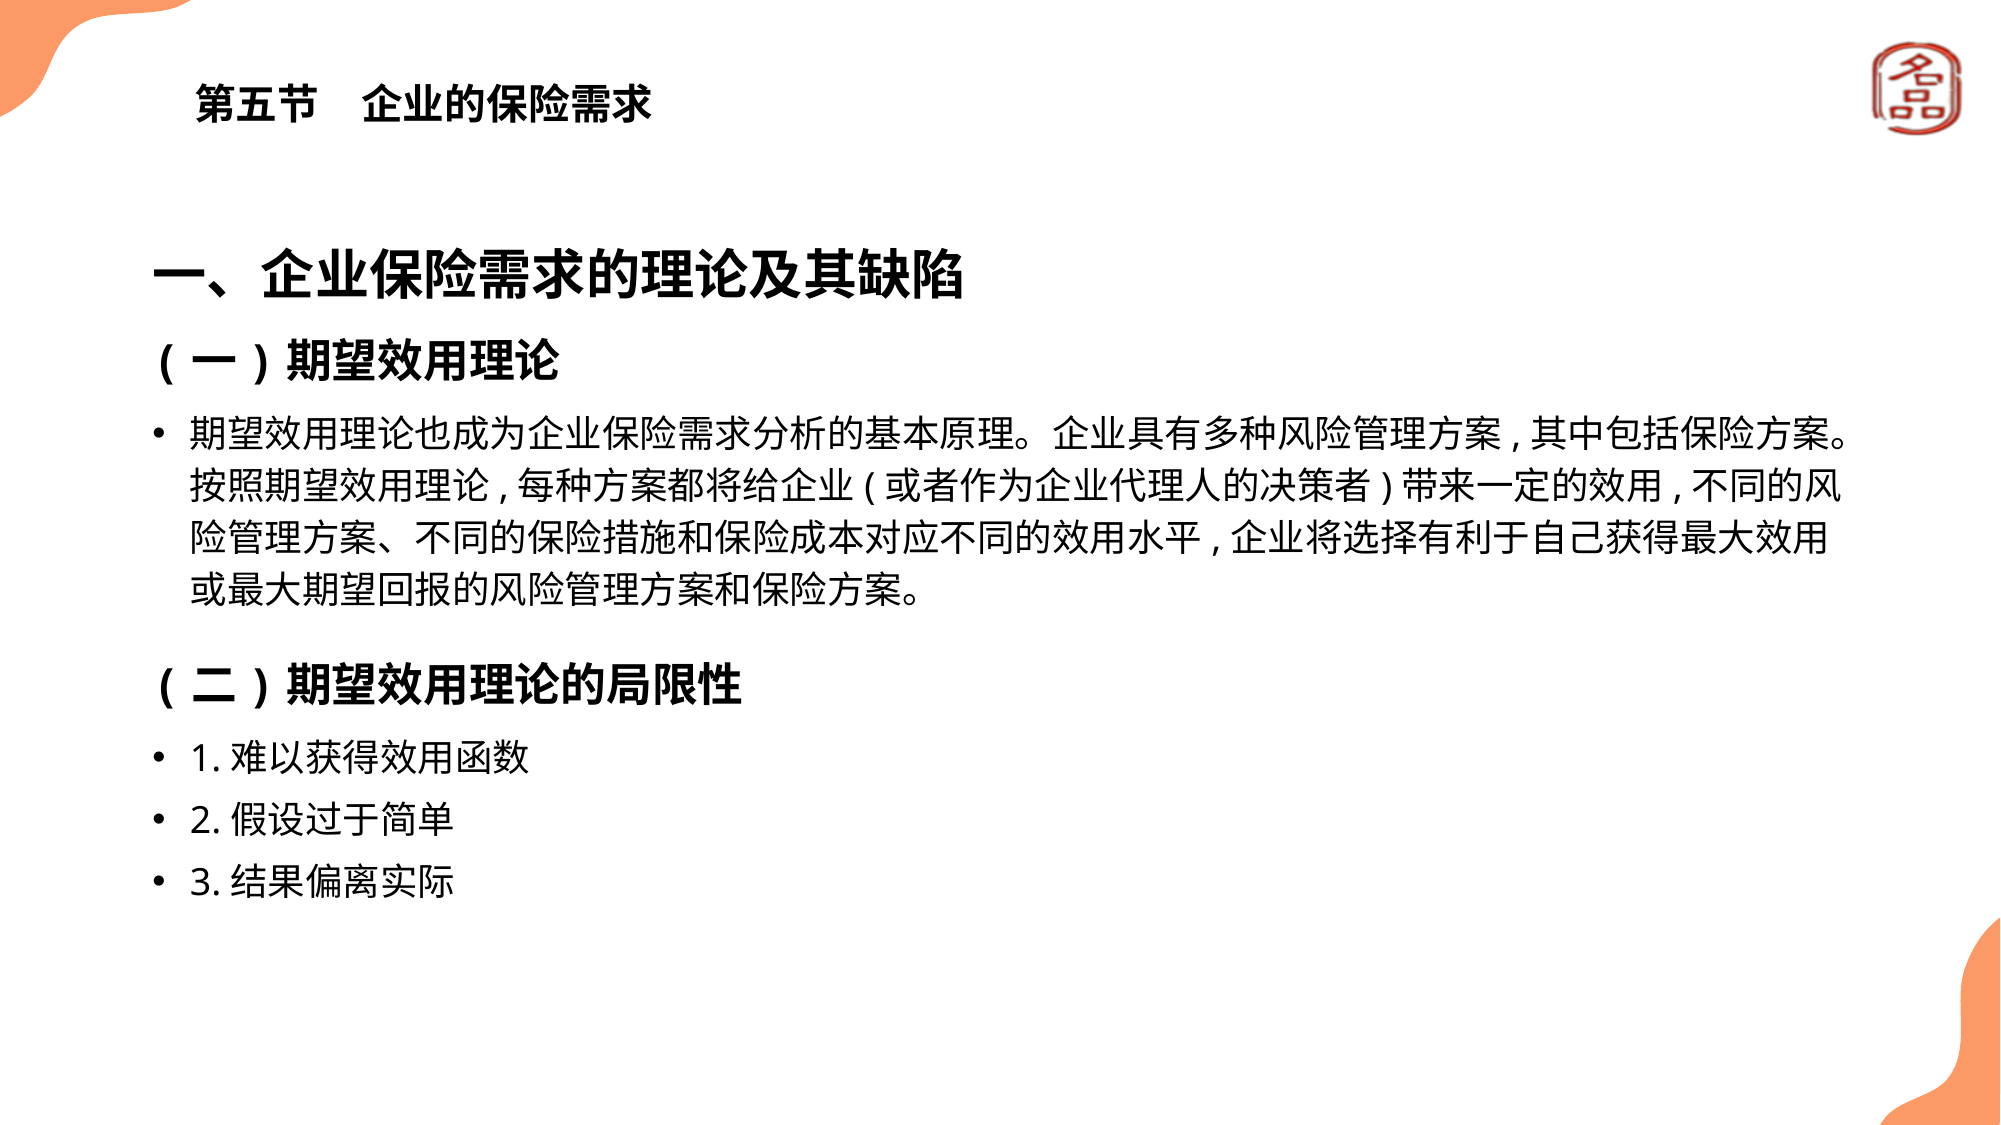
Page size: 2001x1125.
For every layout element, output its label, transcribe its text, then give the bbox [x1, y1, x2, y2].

list 一、企业保险需求的理论及其缺陷 (一)期望效用理论 期望效用理论也成为企业保险需求分析的基本原理。企业具有多种风险管理方案,其中包括保险方案。按照期望效用理论,每种方案都将给企业(或者作为企业代理人的决策者)带来一定的效用,不同的风险管理方案、不同的保险措施和保险成本对应不同的效用水平,企业将选择有利于自己获得最大效用或最大期望回报的风险管理方案和保险方案。 (二)期望效用理论的局限性 1.难以获得效用函数 2.假设过于简单 3.结果偏离实际 [137, 217, 1863, 1031]
picture [1861, 10, 1990, 147]
title 第五节 企业的保险需求 [137, 60, 1863, 152]
